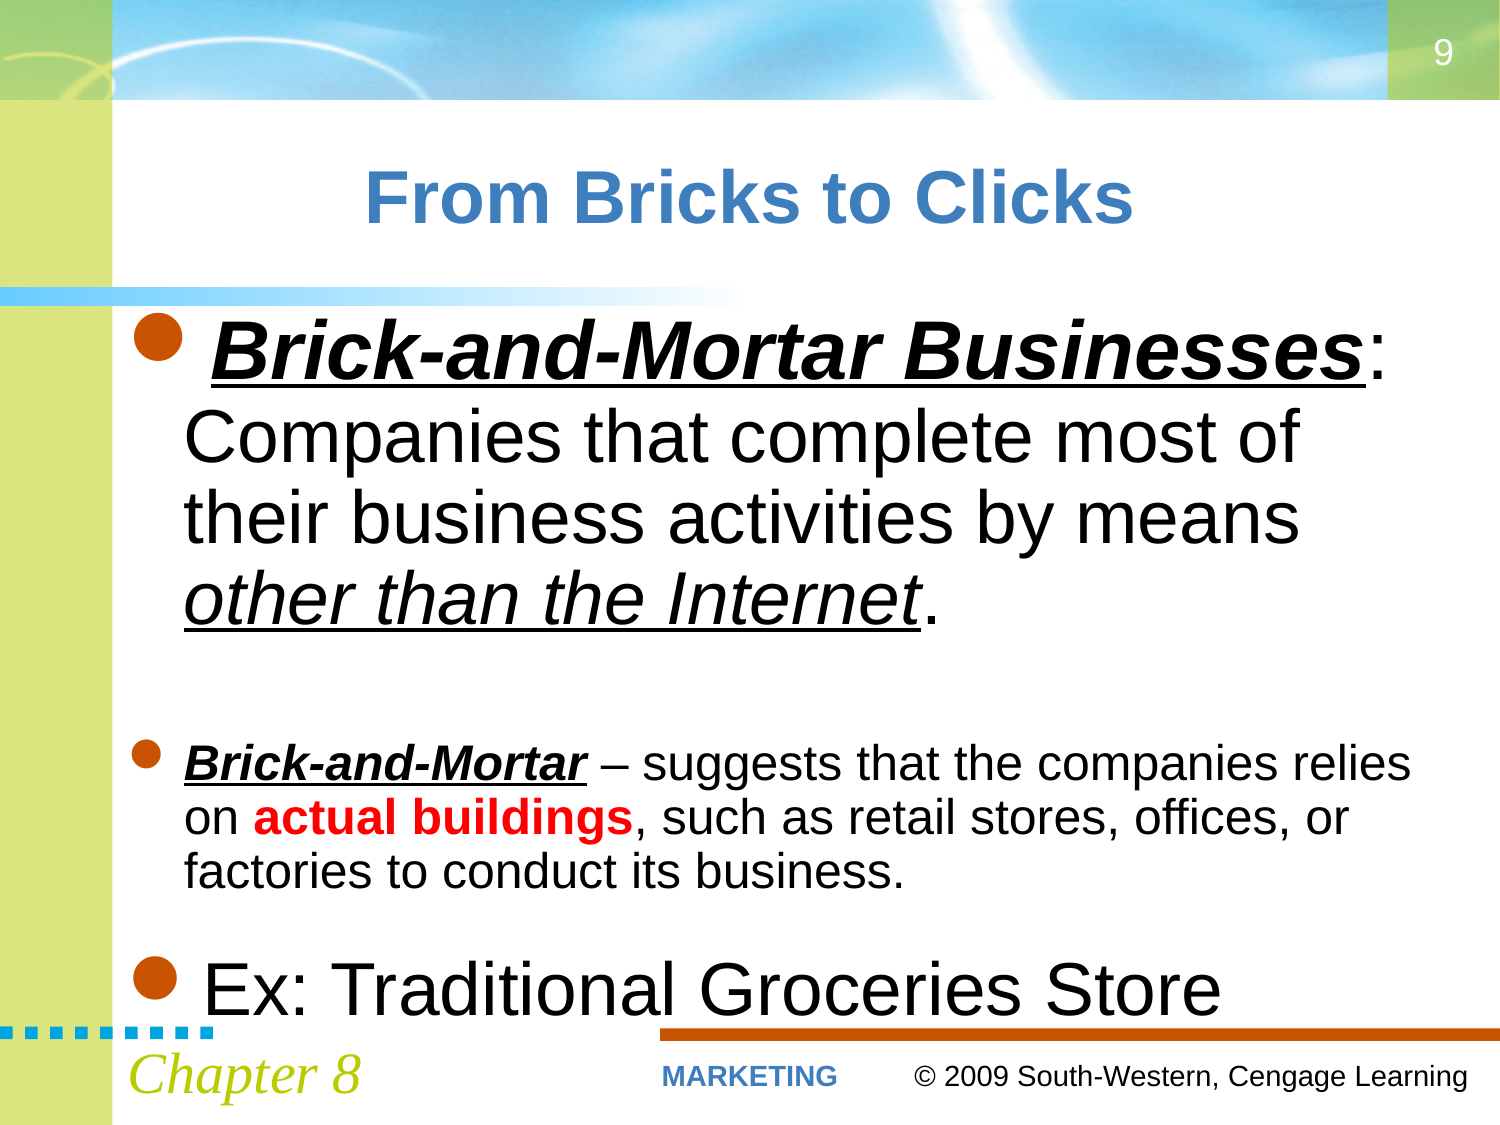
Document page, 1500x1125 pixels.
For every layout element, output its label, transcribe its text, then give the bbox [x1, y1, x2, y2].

list Brick-and-Mortar Businesses: Companies that complete most of their business activities by means other than the Internet. Brick-and-Mortar – suggests that the companies relies on actual buildings, such as retail stores, offices, or factories to conduct its business. Ex: Traditional Groceries Store [112, 299, 1463, 1063]
slide_number 9 [1387, 0, 1500, 101]
title From Bricks to Clicks [112, 99, 1388, 288]
footer Chapter 8 [112, 1063, 638, 1113]
